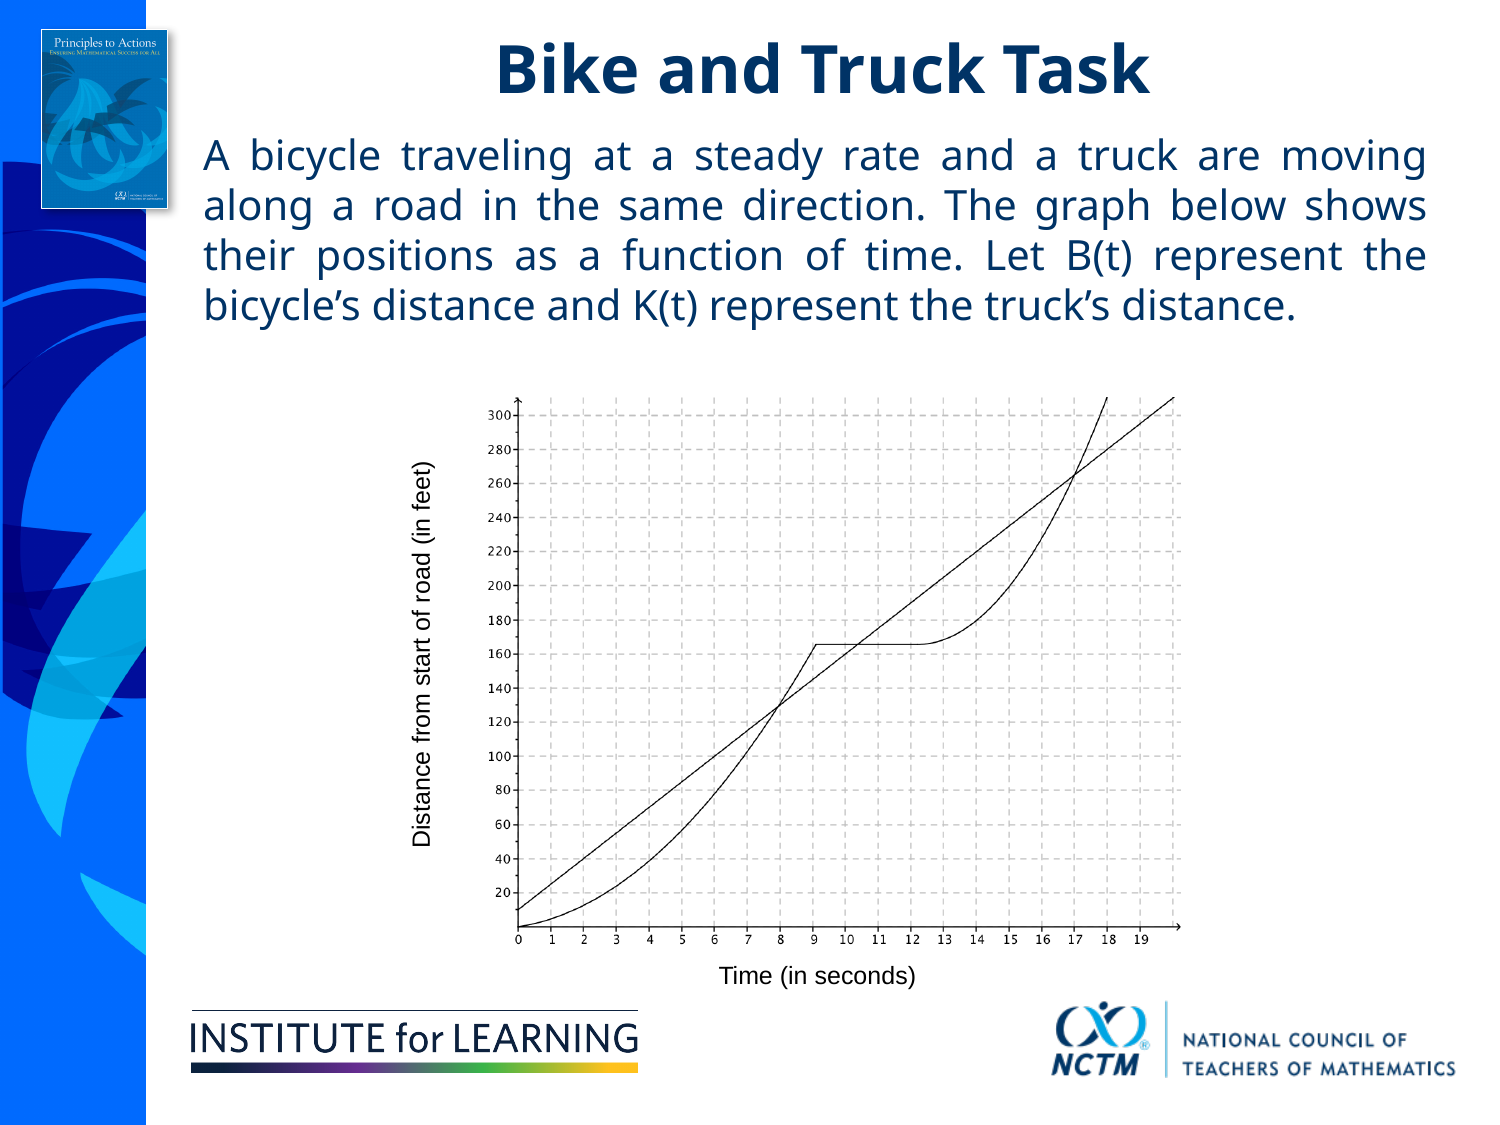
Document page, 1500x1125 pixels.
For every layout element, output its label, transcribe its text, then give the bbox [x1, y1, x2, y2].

text_box Bike and Truck Task [150, 0, 1500, 161]
picture [190, 1009, 639, 1074]
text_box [389, 360, 1201, 1005]
text_box A bicycle traveling at a steady rate and a truck are moving along a road in the same direction. The graph below shows their positions as a function of time. Let B(t) represent the bicycle’s distance and K(t) represent the truck’s distance. [188, 121, 1444, 506]
picture [0, 0, 168, 1125]
picture [1034, 980, 1474, 1096]
